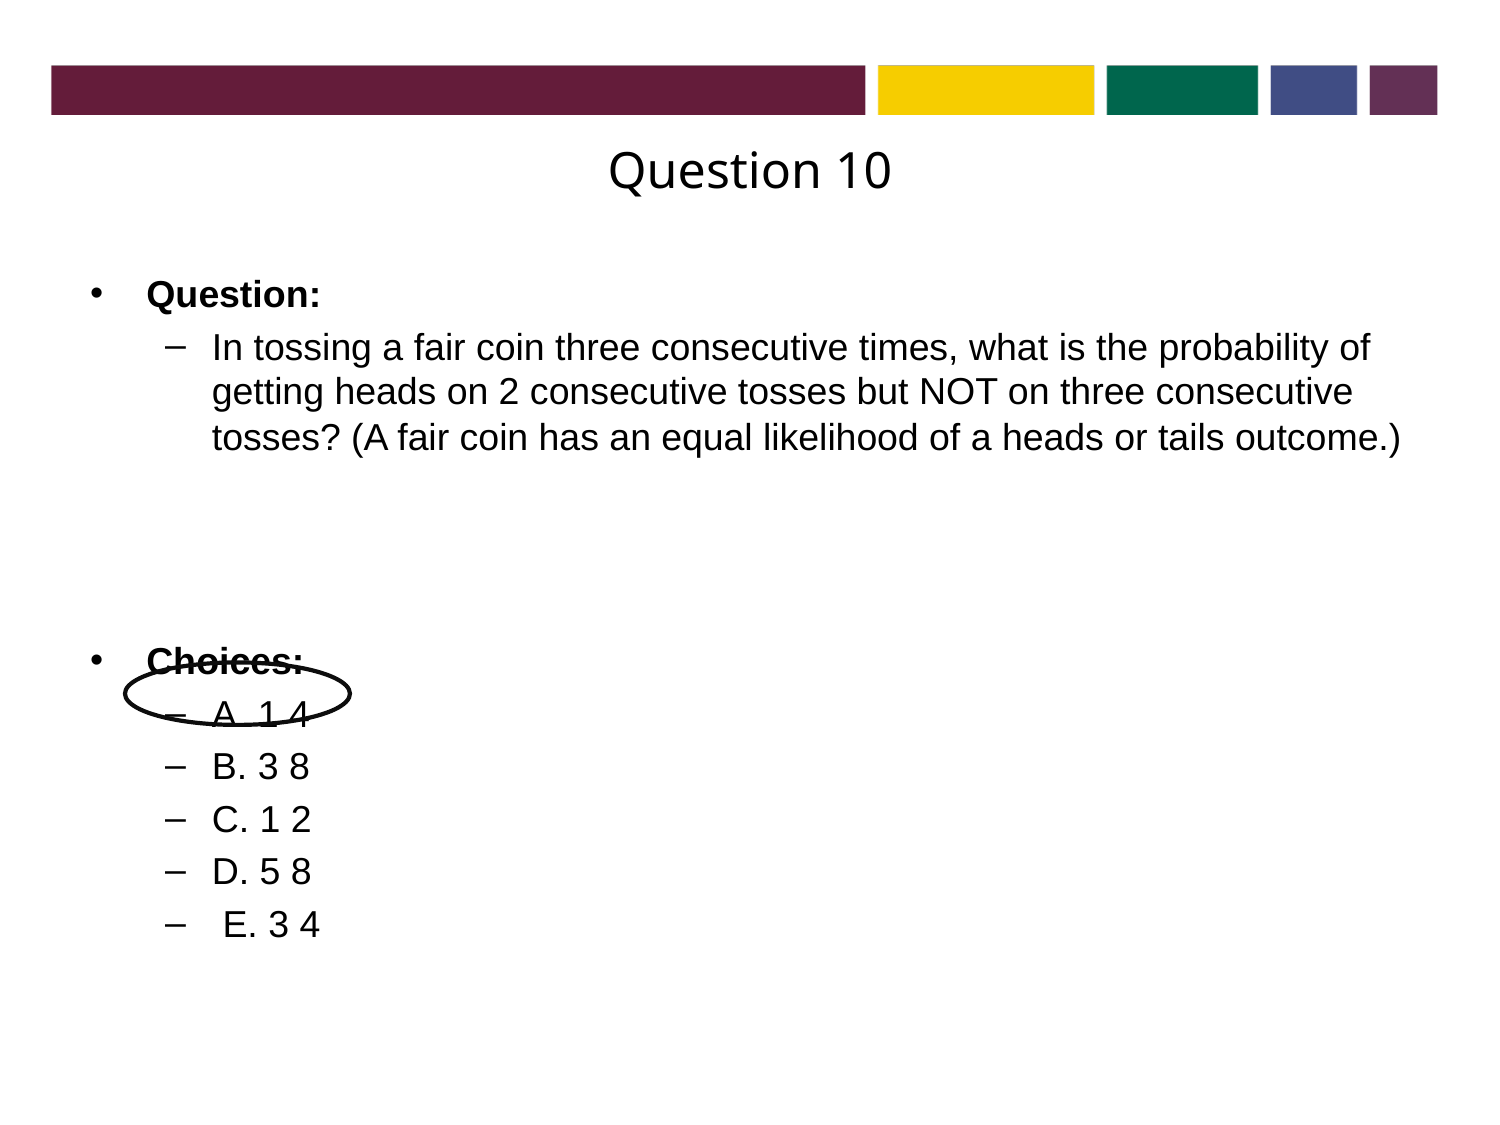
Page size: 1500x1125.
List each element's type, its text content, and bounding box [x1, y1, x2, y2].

picture [37, 49, 1438, 116]
list Question: In tossing a fair coin three consecutive times, what is the probability of getting heads on 2 consecutive tosses but NOT on three consecutive tosses? (A fair coin has an equal likelihood of a heads or tails outcome.) Choices: A. 1 4 B. 3 8 C. 1 2 D. 5 8 E. 3 4 [75, 262, 1425, 1005]
text_box [122, 660, 353, 727]
title Question 10 [75, 123, 1425, 233]
